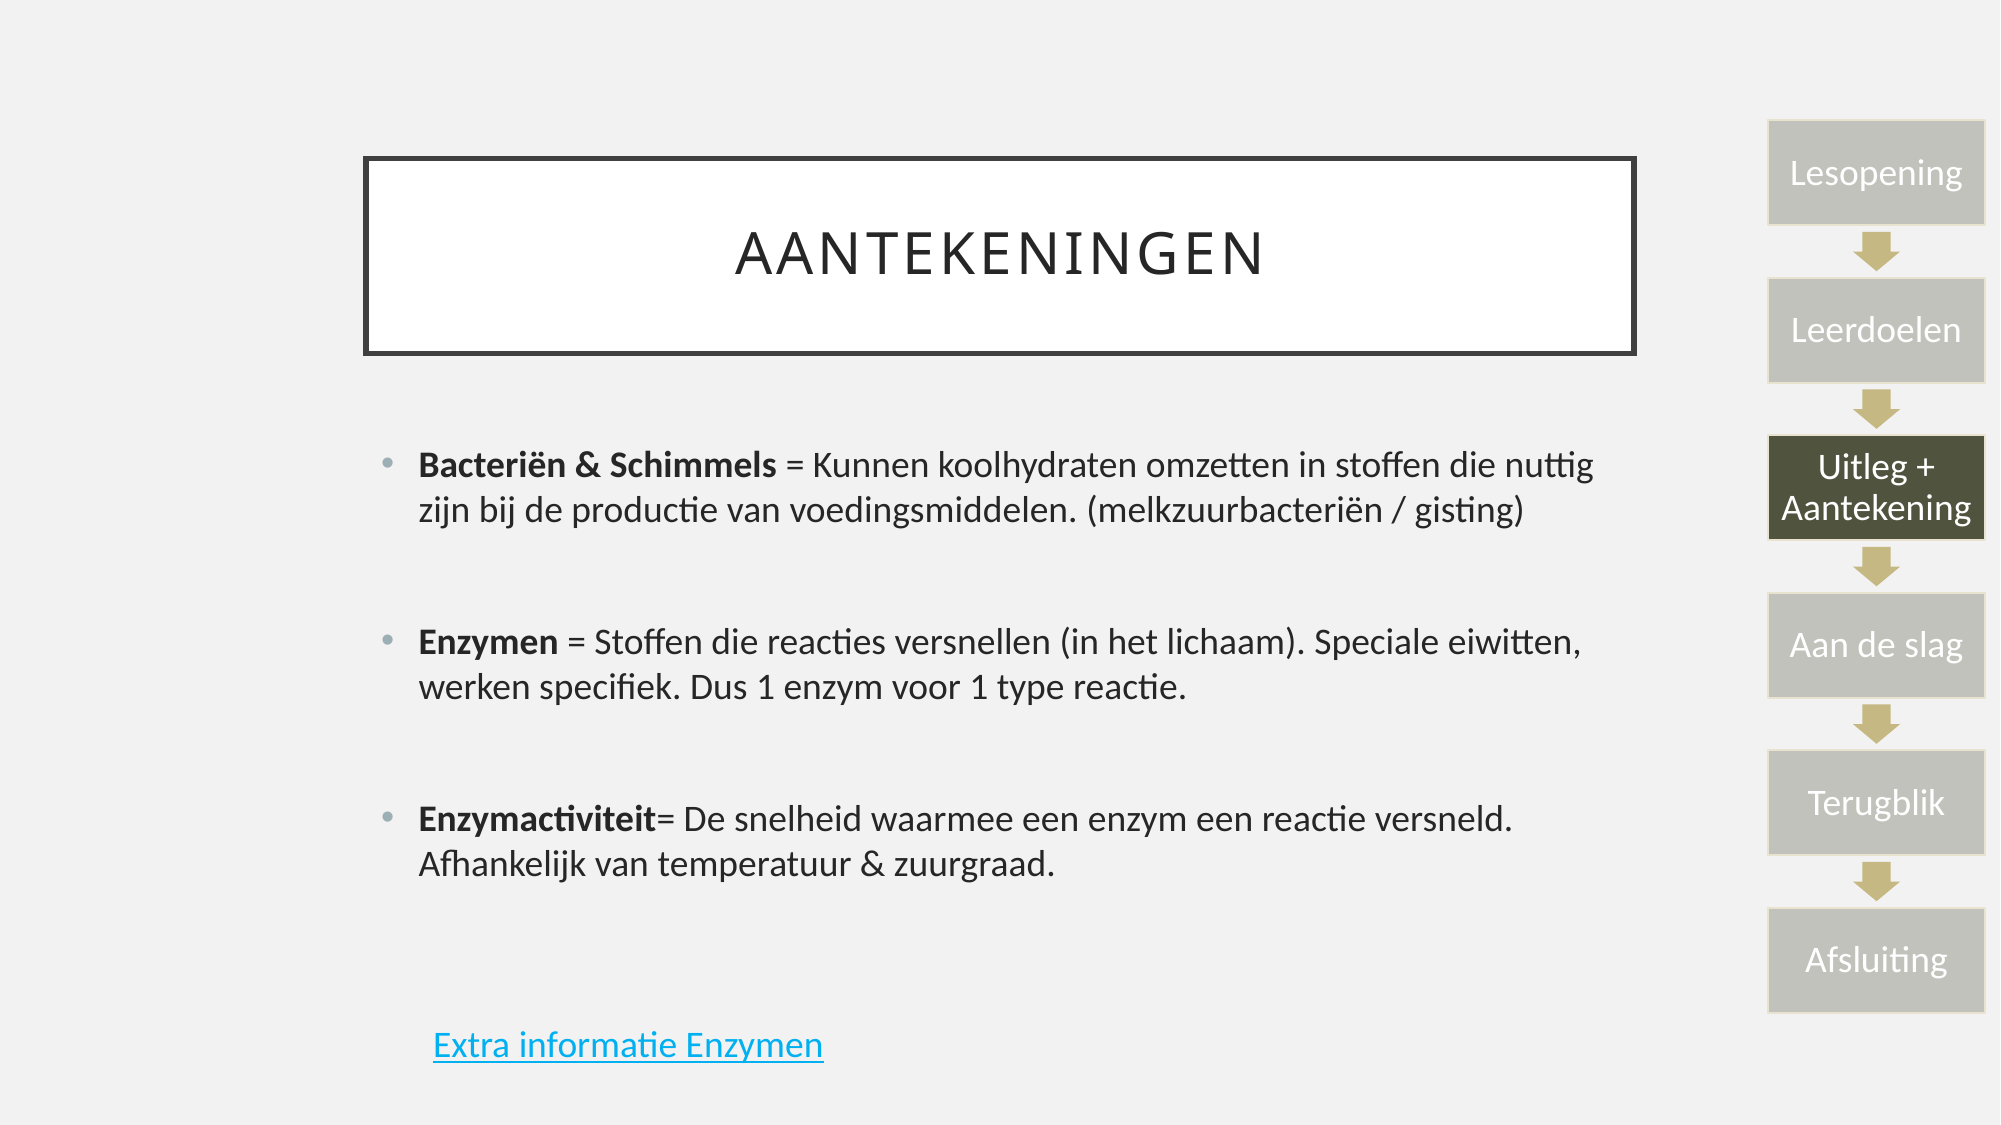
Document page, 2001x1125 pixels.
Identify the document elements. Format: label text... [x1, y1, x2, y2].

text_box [1753, 119, 2000, 1014]
text_box Extra informatie Enzymen [418, 1013, 948, 1073]
title Aantekeningen [363, 156, 1637, 356]
list Bacteriën & Schimmels = Kunnen koolhydraten omzetten in stoffen die nuttig zijn bij de productie van voedingsmiddelen. (melkzuurbacteriën / gisting) Enzymen = Stoffen die reacties versnellen (in het lichaam). Speciale eiwitten, werken specifiek. Dus 1 enzym voor 1 type reactie. Enzymactiviteit= De snelheid waarmee een enzym een reactie versneld. Afhankelijk van temperatuur & zuurgraad. [366, 432, 1634, 942]
